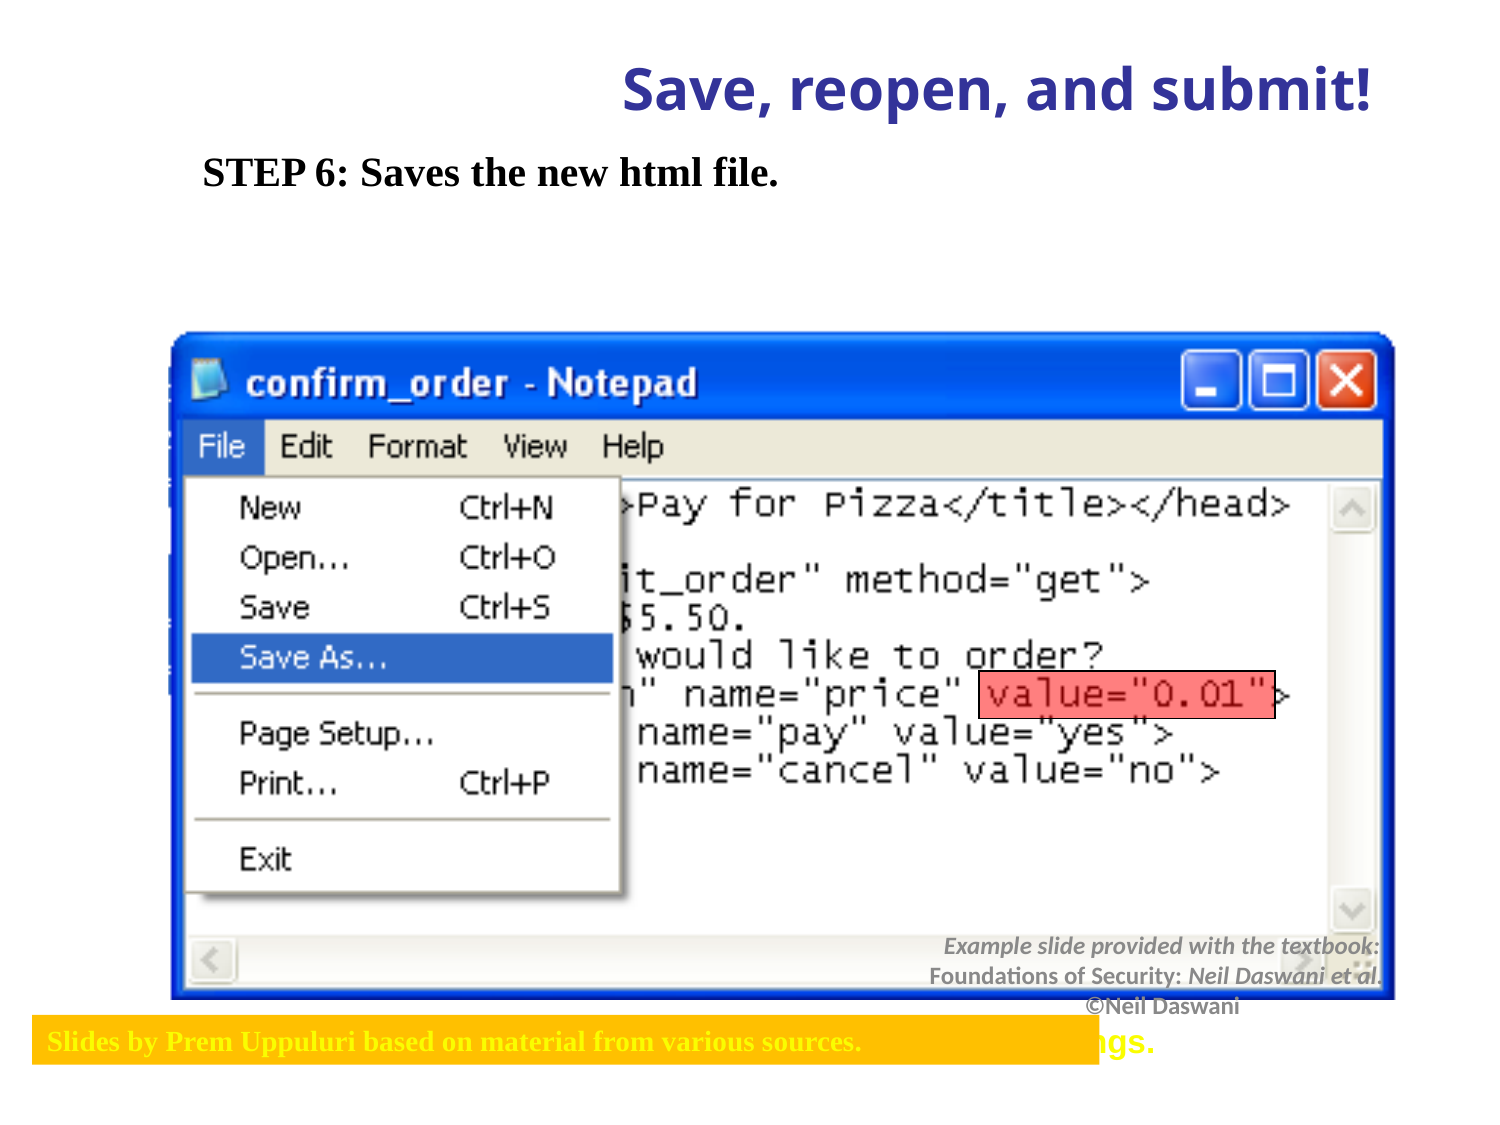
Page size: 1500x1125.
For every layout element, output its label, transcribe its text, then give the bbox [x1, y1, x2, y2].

text_box Example slide provided with the textbook: Foundations of Security: Neil Daswani et al. ©Neil Daswani [912, 911, 1413, 1039]
text_box STEP 6: Saves the new html file. [187, 137, 1388, 203]
picture [168, 330, 1401, 1000]
title Save, reopen, and submit! [112, 24, 1388, 150]
